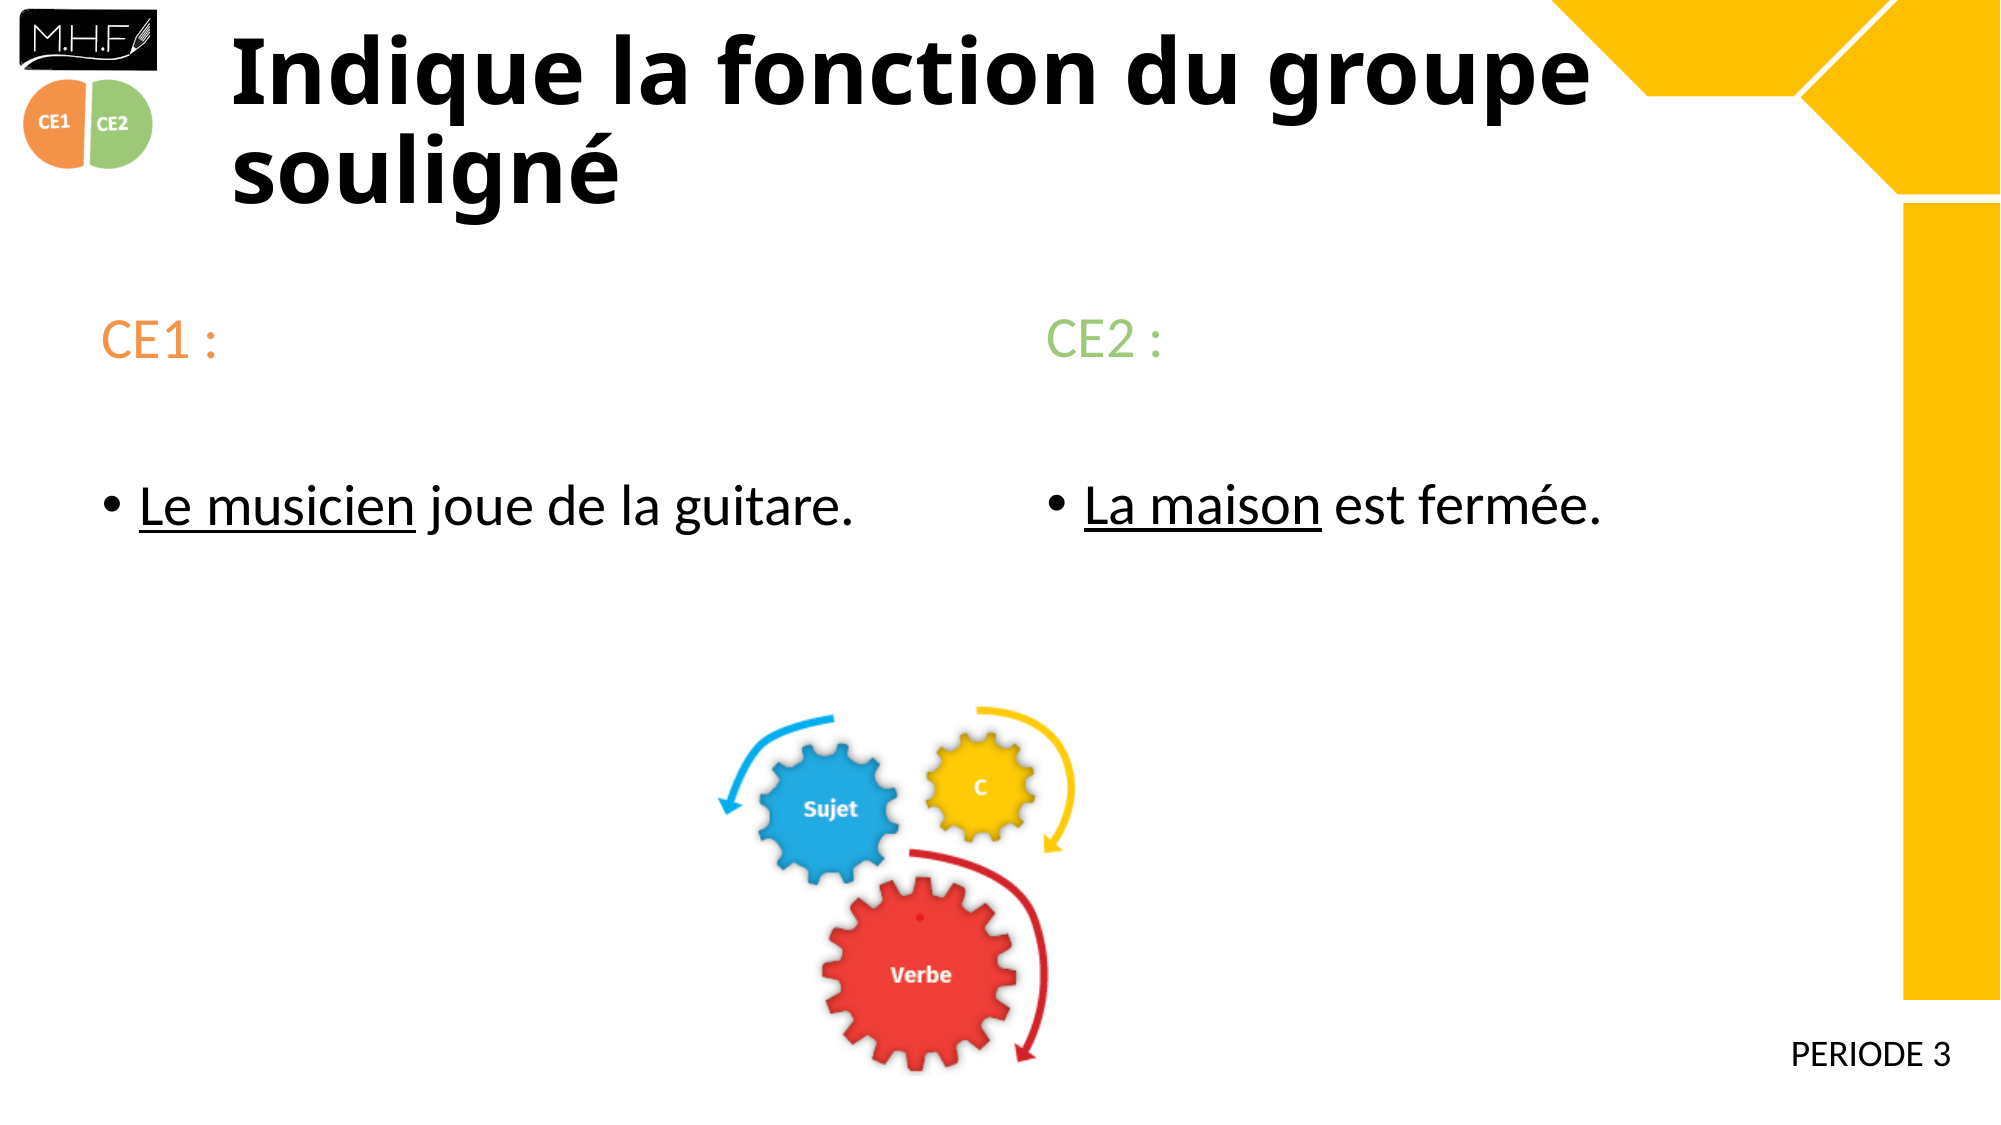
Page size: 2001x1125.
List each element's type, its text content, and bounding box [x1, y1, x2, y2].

list CE1 : Le musicien joue de la guitare. [86, 300, 897, 1015]
text_box CE2 : La maison est fermée. [1031, 299, 1853, 1014]
text_box [1549, 0, 1892, 98]
text_box [1799, 0, 2000, 196]
picture [711, 693, 1083, 1076]
picture [1, 7, 177, 207]
text_box [1902, 202, 2000, 1001]
title Indique la fonction du groupe souligné [216, 15, 1763, 233]
text_box PERIODE 3 [1362, 1021, 1967, 1125]
